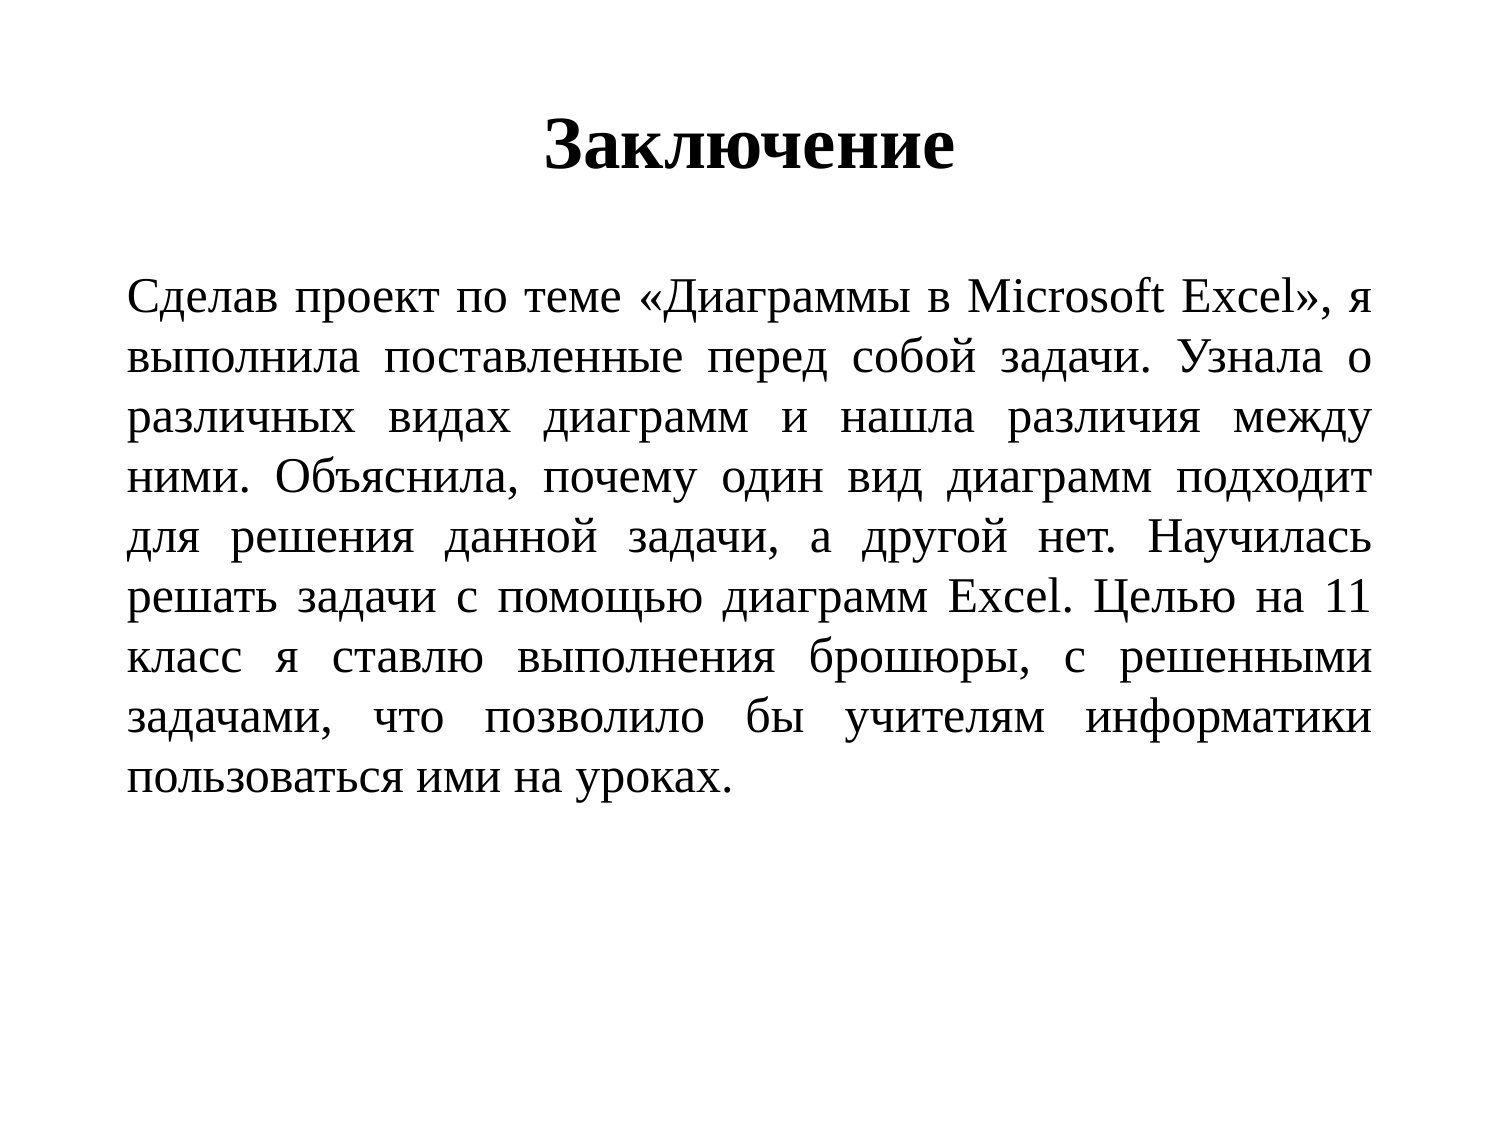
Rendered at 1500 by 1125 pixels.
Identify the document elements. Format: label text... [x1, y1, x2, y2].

title Заключение [75, 45, 1425, 233]
text_box Сделав проект по теме «Диаграммы в Microsoft Excel», я выполнила поставленные перед собой задачи. Узнала о различных видах диаграмм и нашла различия между ними. Объяснила, почему один вид диаграмм подходит для решения данной задачи, а другой нет. Научилась решать задачи с помощью диаграмм Excel. Целью на 11 класс я ставлю выполнения брошюры, с решенными задачами, что позволило бы учителям информатики пользоваться ими на уроках. [112, 255, 1388, 811]
